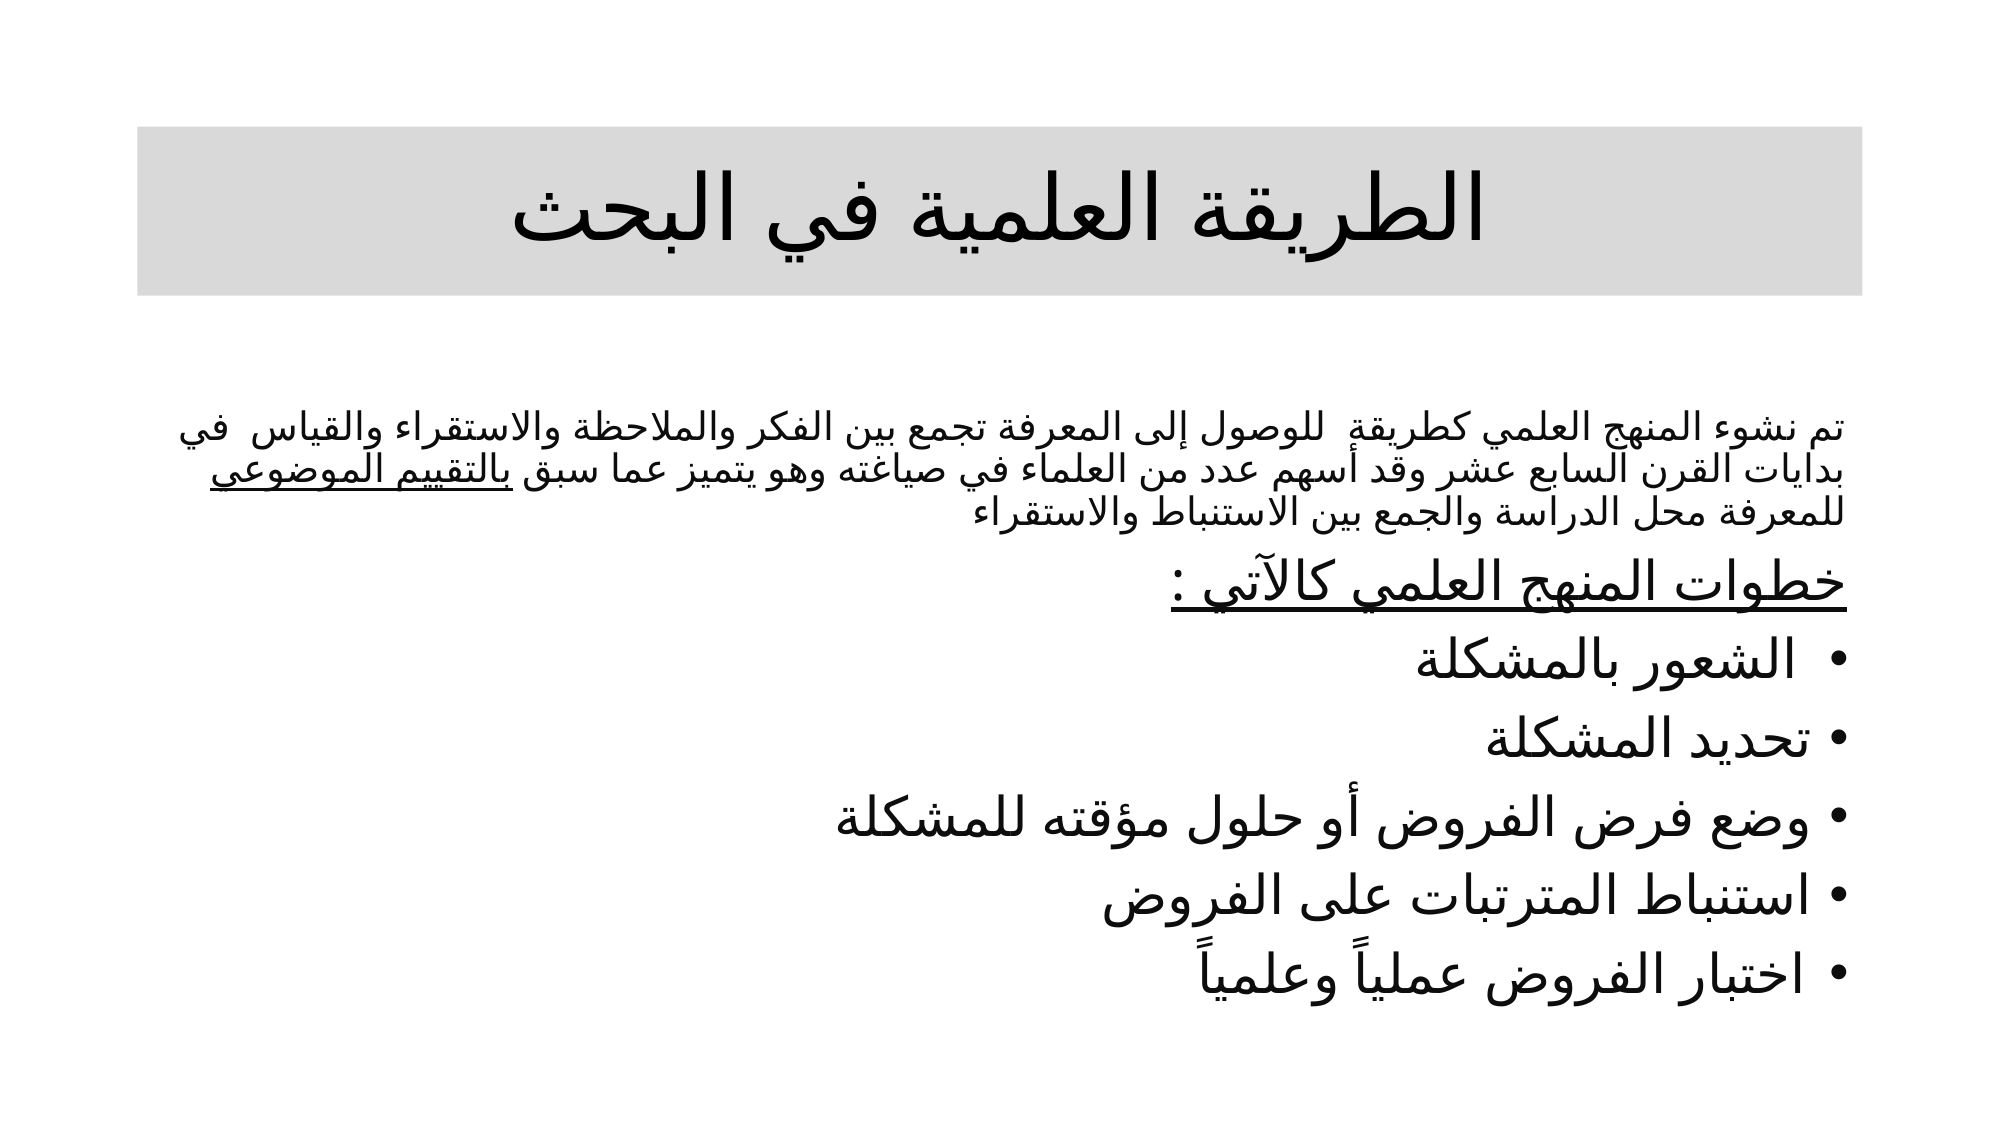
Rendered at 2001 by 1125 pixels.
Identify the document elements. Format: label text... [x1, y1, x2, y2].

title الطريقة العلمية في البحث [137, 126, 1863, 296]
list تم نشوء المنهج العلمي كطريقة للوصول إلى المعرفة تجمع بين الفكر والملاحظة والاستقراء والقياس في بدايات القرن السابع عشر وقد أسهم عدد من العلماء في صياغته وهو يتميز عما سبق بالتقييم الموضوعي للمعرفة محل الدراسة والجمع بين الاستنباط والاستقراء خطوات المنهج العلمي كالآتي : الشعور بالمشكلة تحديد المشكلة وضع فرض الفروض أو حلول مؤقته للمشكلة استنباط المترتبات على الفروض اختبار الفروض عملياً وعلمياً [101, 399, 1863, 1014]
